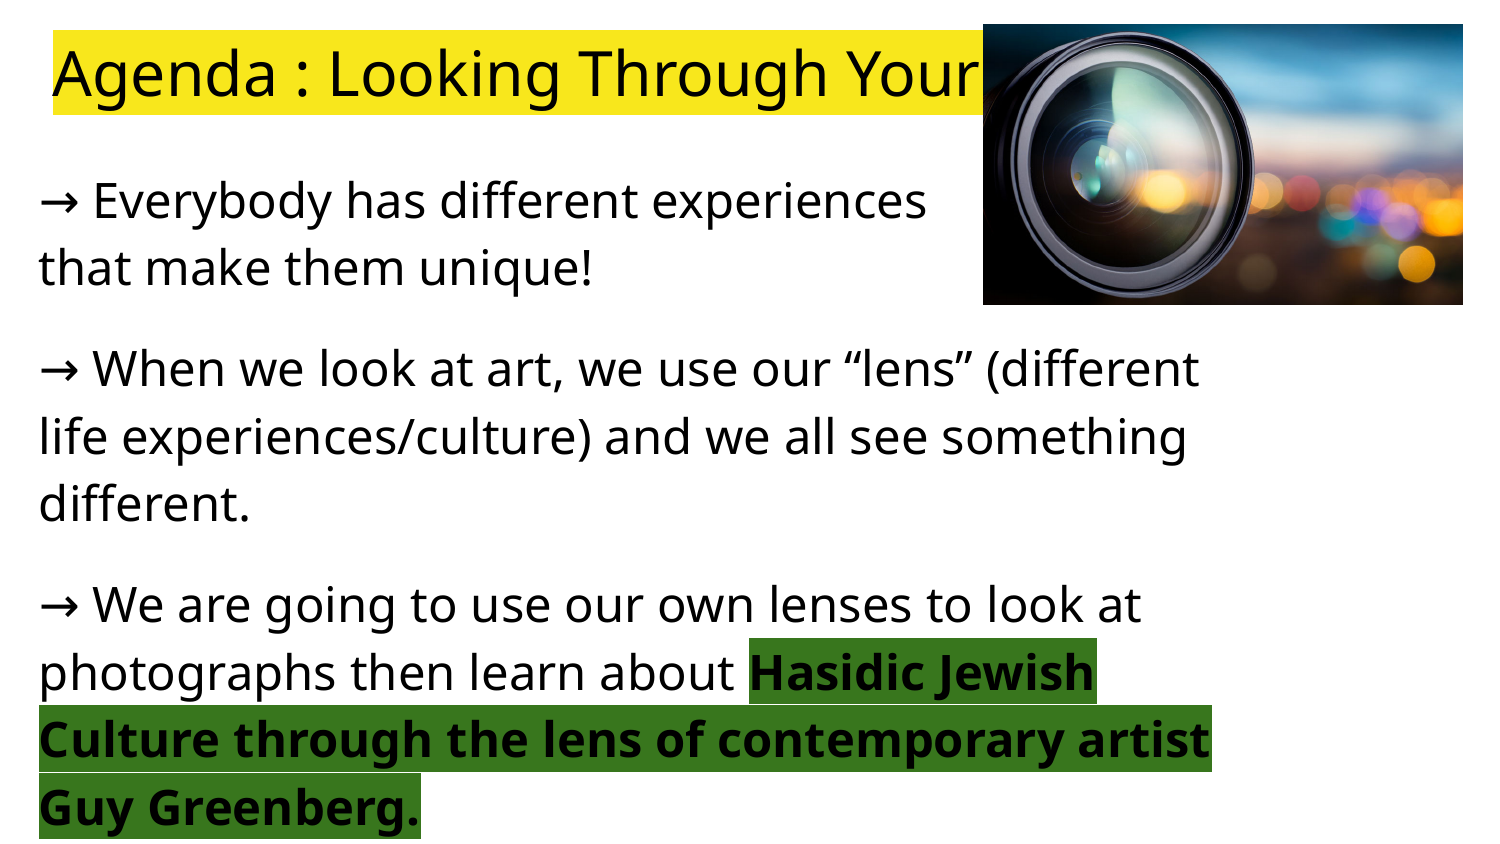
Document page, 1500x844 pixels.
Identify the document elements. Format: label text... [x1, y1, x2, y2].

title Agenda : Looking Through Your “Lens” [37, 19, 1436, 114]
picture [983, 24, 1463, 305]
list → Everybody has different experiences that make them unique! → When we look at art, we use our “lens” (different life experiences/culture) and we all see something different. → We are going to use our own lenses to look at photographs then learn about Hasidic Jewish Culture through the lens of contemporary artist Guy Greenberg. [23, 145, 1270, 820]
